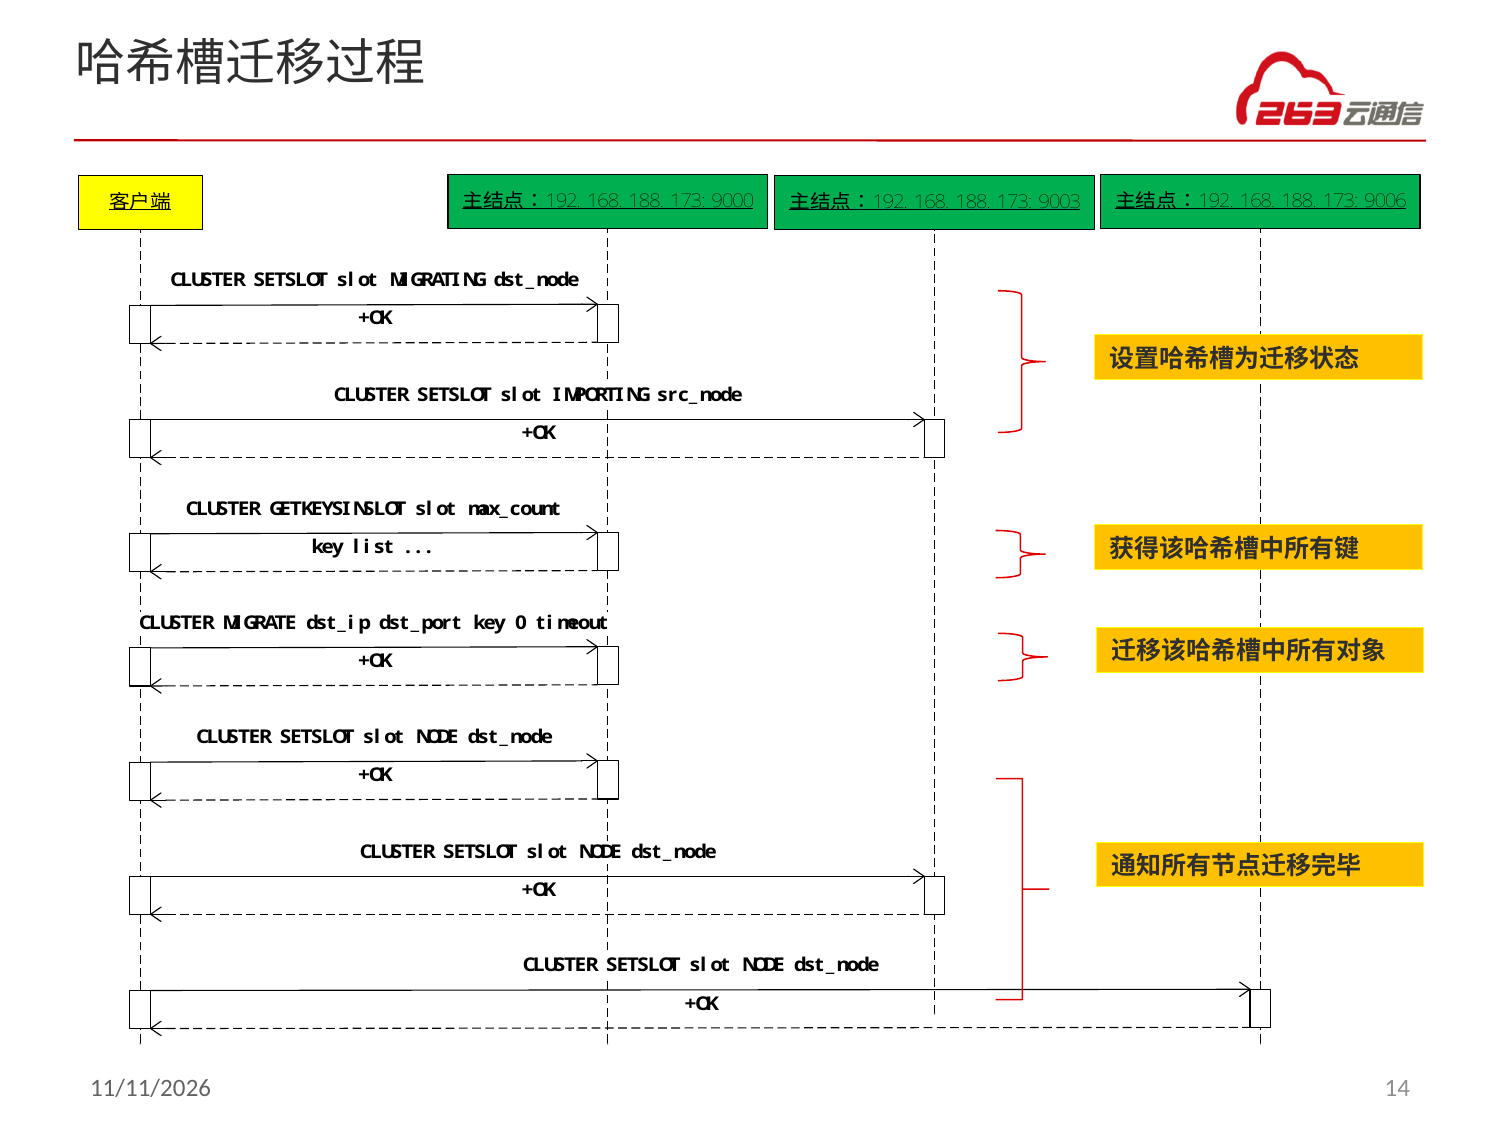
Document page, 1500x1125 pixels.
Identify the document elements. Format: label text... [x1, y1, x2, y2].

picture [1230, 37, 1430, 141]
title 哈希槽迁移过程 [75, 30, 1235, 136]
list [74, 171, 1424, 1047]
